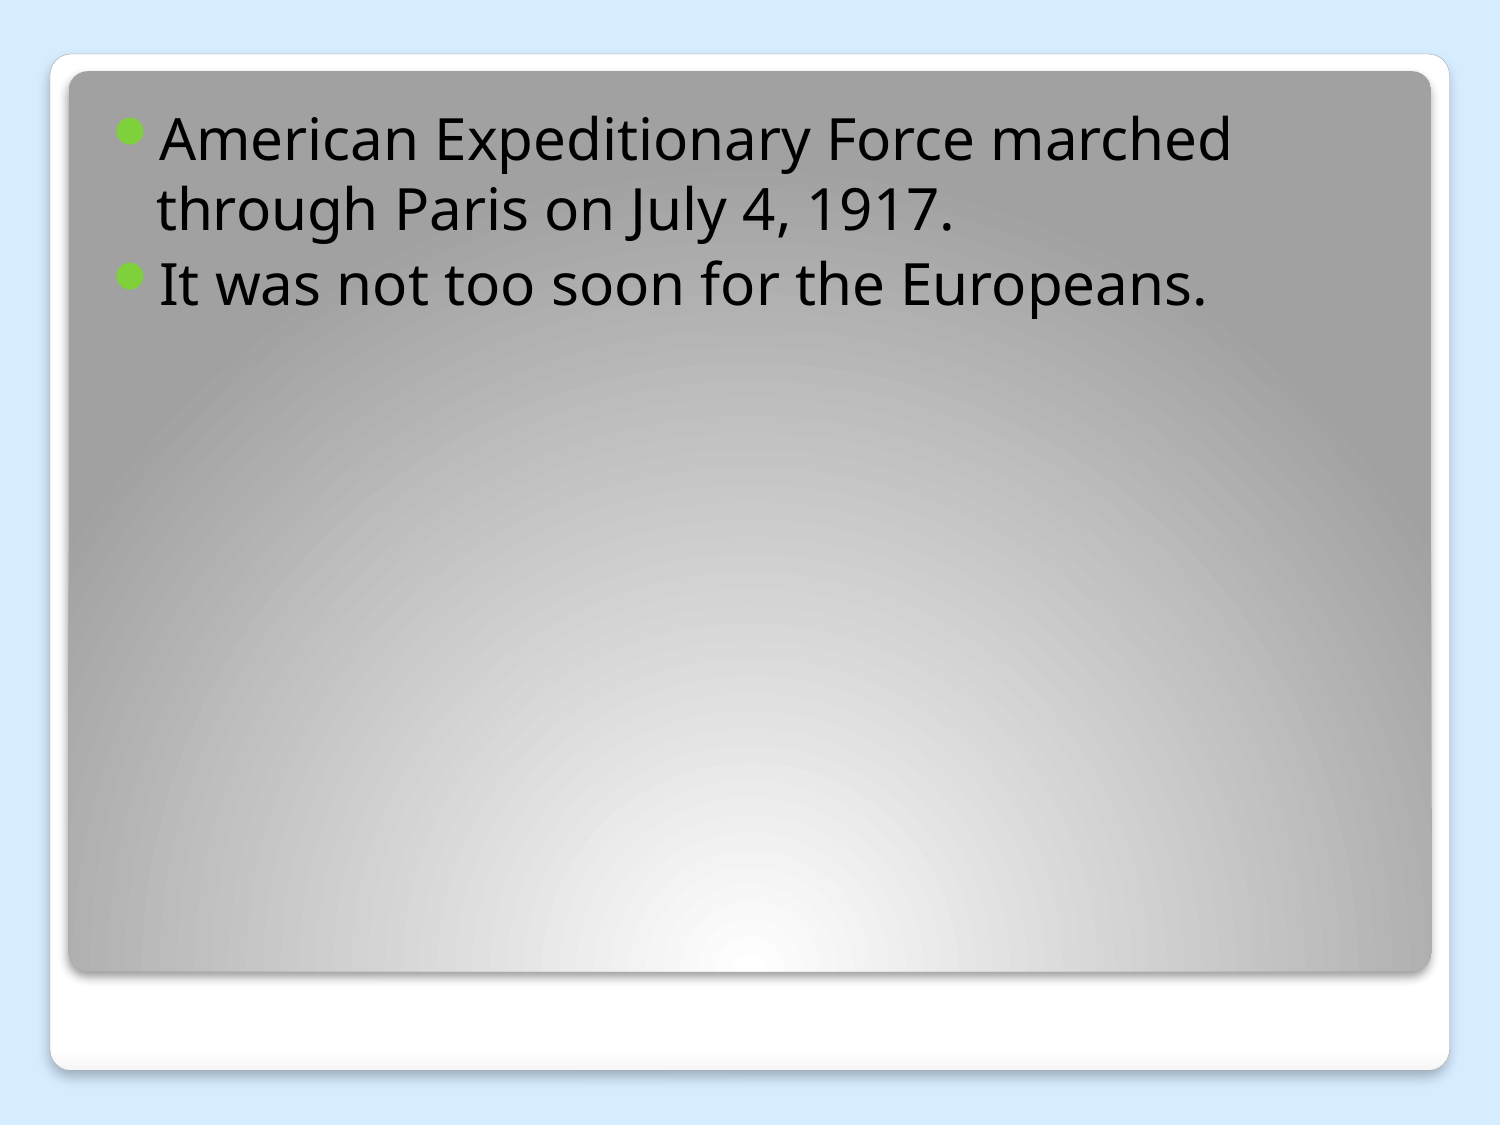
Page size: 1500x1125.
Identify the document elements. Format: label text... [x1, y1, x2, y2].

list American Expeditionary Force marched through Paris on July 4, 1917. It was not too soon for the Europeans. [82, 86, 1425, 774]
